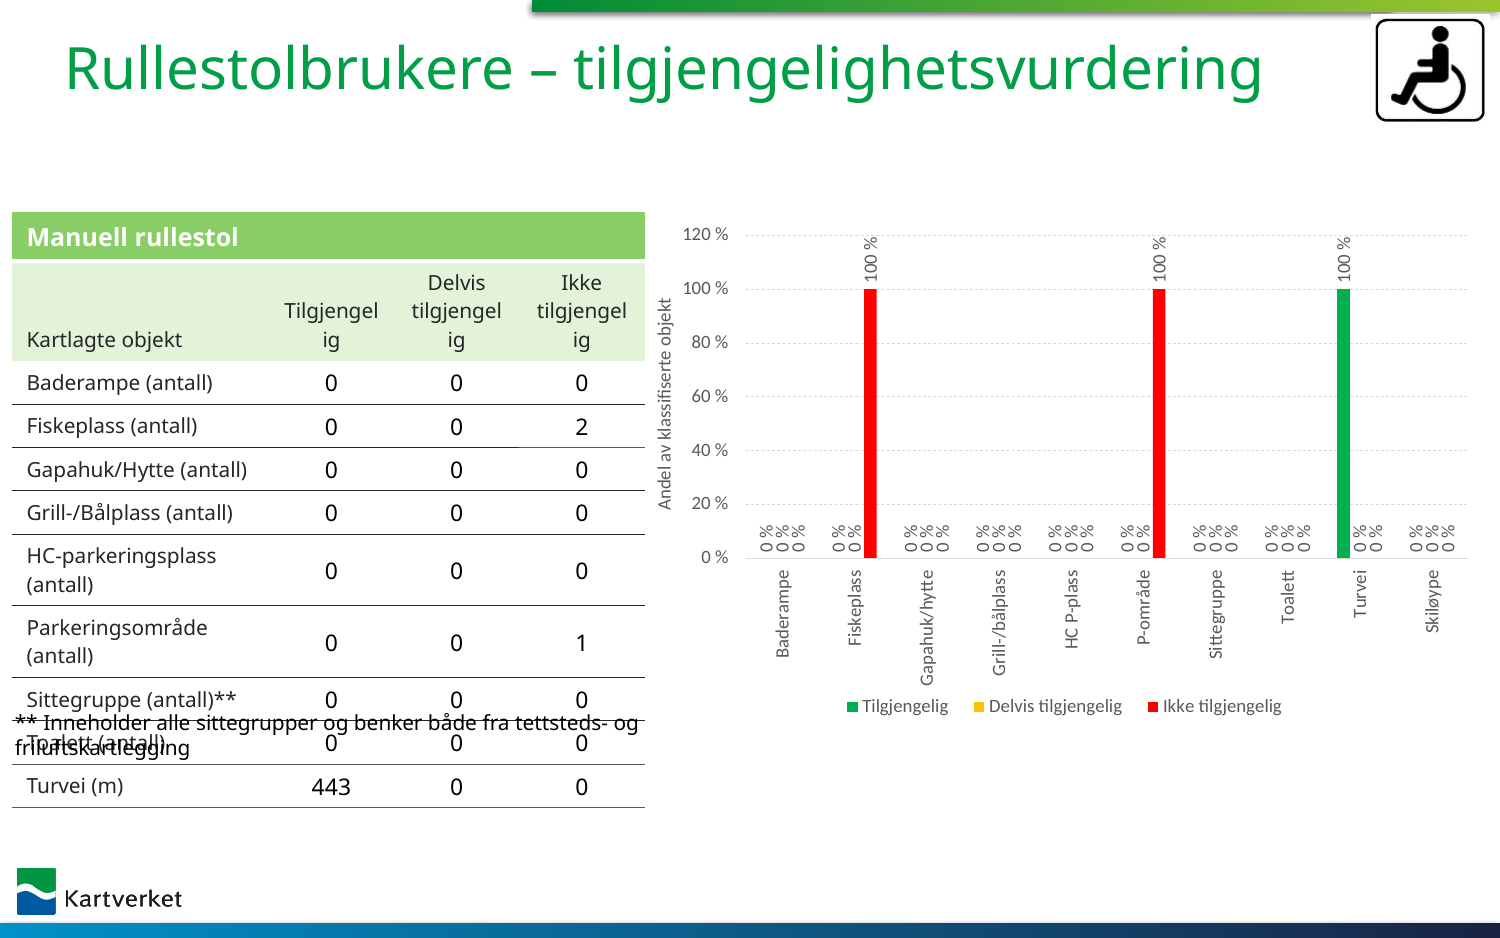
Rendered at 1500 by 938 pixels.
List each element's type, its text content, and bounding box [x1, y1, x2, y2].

text_box ** Inneholder alle sittegrupper og benker både fra tettsteds- og friluftskartlegging [0, 702, 745, 768]
table_cell Fiskeplass (antall) [12, 405, 269, 447]
table_cell 0 [519, 448, 638, 490]
table_cell Ikke tilgjengelig [519, 263, 638, 361]
table_cell 443 [269, 768, 394, 807]
table_cell 0 [519, 678, 638, 702]
table_cell 0 [269, 405, 394, 447]
table_cell Turvei (m) [12, 768, 269, 807]
table_cell 0 [269, 448, 394, 490]
table_cell 0 [519, 361, 638, 404]
table_cell 0 [269, 361, 394, 404]
table_cell 0 [394, 405, 519, 447]
table_cell 0 [269, 606, 394, 677]
table_cell 0 [394, 361, 519, 404]
table_cell Tilgjengelig [269, 263, 394, 361]
table_cell 0 [394, 448, 519, 490]
table_cell 0 [269, 491, 394, 534]
table_cell 0 [394, 678, 519, 702]
picture [1371, 13, 1491, 127]
table_cell Delvis tilgjengelig [394, 263, 519, 361]
table_cell Sittegruppe (antall)** [12, 678, 269, 702]
picture [643, 218, 1480, 728]
table_cell 0 [394, 768, 519, 807]
table_cell 0 [519, 768, 645, 807]
table_cell 0 [519, 535, 638, 605]
table_cell Gapahuk/Hytte (antall) [12, 448, 269, 490]
table_cell 0 [394, 606, 519, 677]
text_box Rullestolbrukere – tilgjengelighetsvurdering [49, 12, 1372, 109]
table_cell Grill-/Bålplass (antall) [12, 491, 269, 534]
table_header Manuell rullestol [12, 212, 645, 259]
table_cell 0 [519, 491, 638, 534]
table_cell 0 [269, 535, 394, 605]
table_cell 2 [519, 405, 638, 447]
table_cell Baderampe (antall) [12, 361, 269, 404]
table_cell 0 [394, 491, 519, 534]
table_cell HC-parkeringsplass (antall) [12, 535, 269, 605]
table_cell 0 [269, 678, 394, 702]
table_cell 1 [519, 606, 638, 677]
table_cell 0 [394, 535, 519, 605]
table_cell Kartlagte objekt [12, 263, 269, 361]
table_cell Parkeringsområde (antall) [12, 606, 269, 677]
